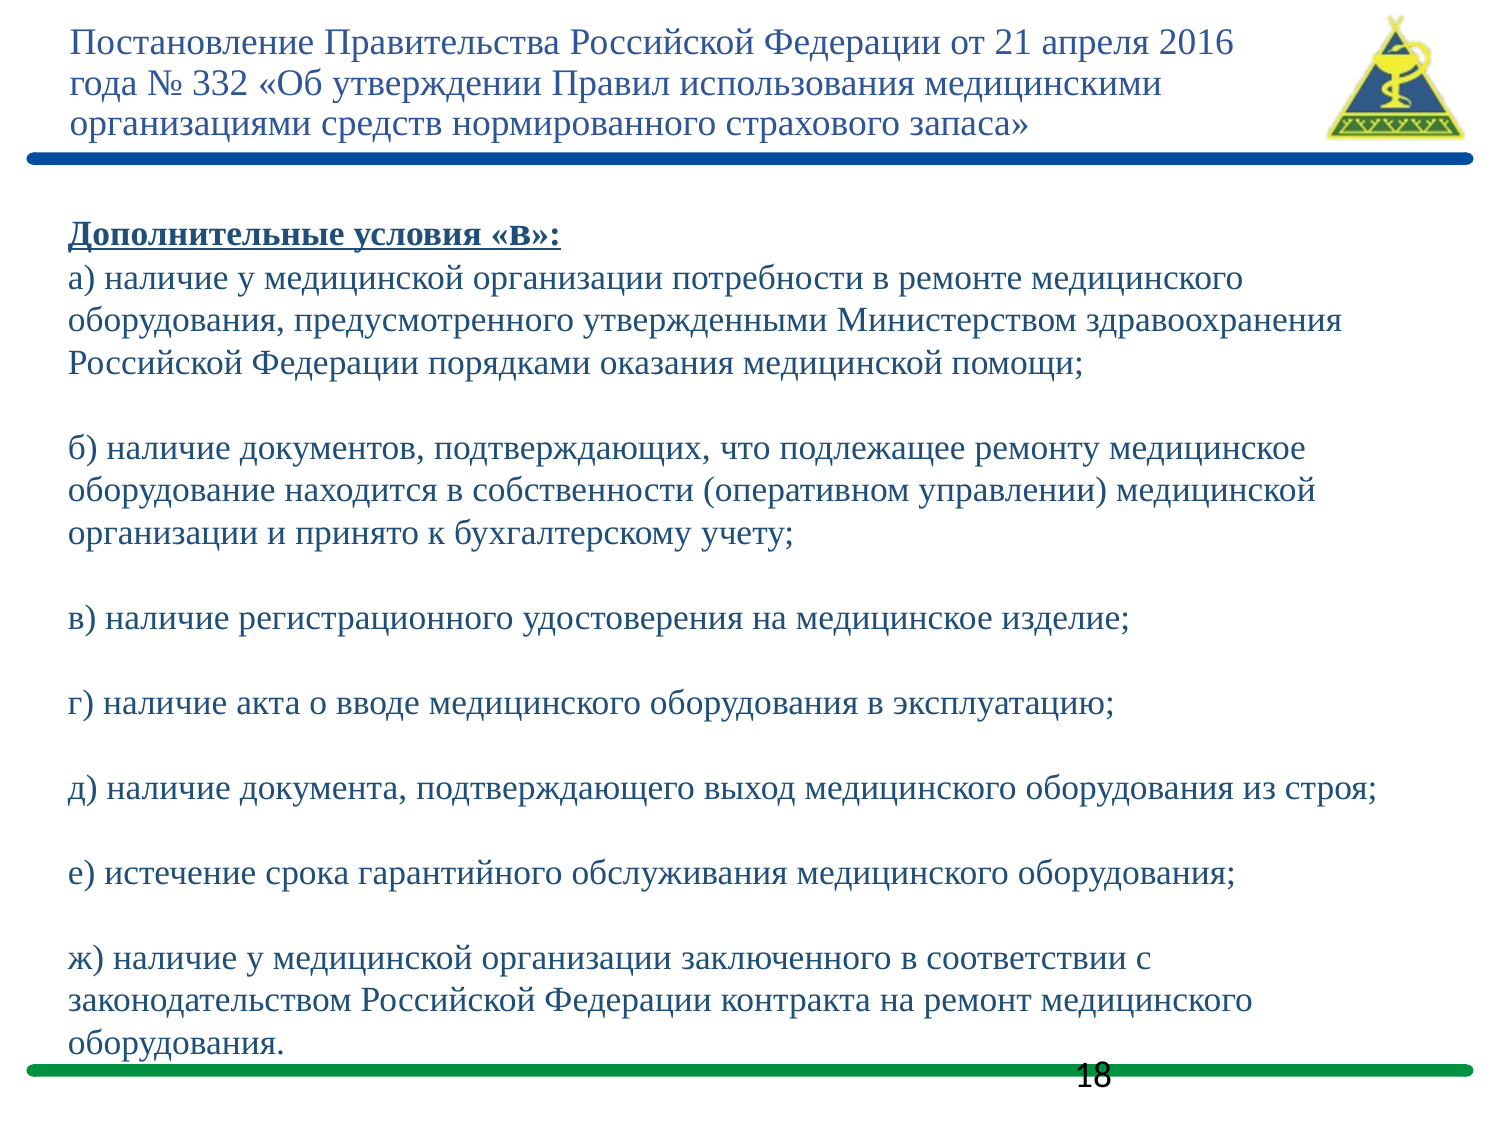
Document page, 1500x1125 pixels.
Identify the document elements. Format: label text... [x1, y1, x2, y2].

text_box Дополнительные условия «в»: а) наличие у медицинской организации потребности в ремонте медицинского оборудования, предусмотренного утвержденными Министерством здравоохранения Российской Федерации порядками оказания медицинской помощи; б) наличие документов, подтверждающих, что подлежащее ремонту медицинское оборудование находится в собственности (оперативном управлении) медицинской организации и принято к бухгалтерскому учету; в) наличие регистрационного удостоверения на медицинское изделие; г) наличие акта о вводе медицинского оборудования в эксплуатацию; д) наличие документа, подтверждающего выход медицинского оборудования из строя; е) истечение срока гарантийного обслуживания медицинского оборудования; ж) наличие у медицинской организации заключенного в соответствии с законодательством Российской Федерации контракта на ремонт медицинского оборудования. [53, 196, 1436, 1069]
picture [1323, 14, 1466, 143]
slide_number 18 [1059, 1069, 1397, 1103]
title Постановление Правительства Российской Федерации от 21 апреля 2016 года № 332 «Об утверждении Правил использования медицинскими организациями средств нормированного страхового запаса» [54, 19, 1324, 196]
